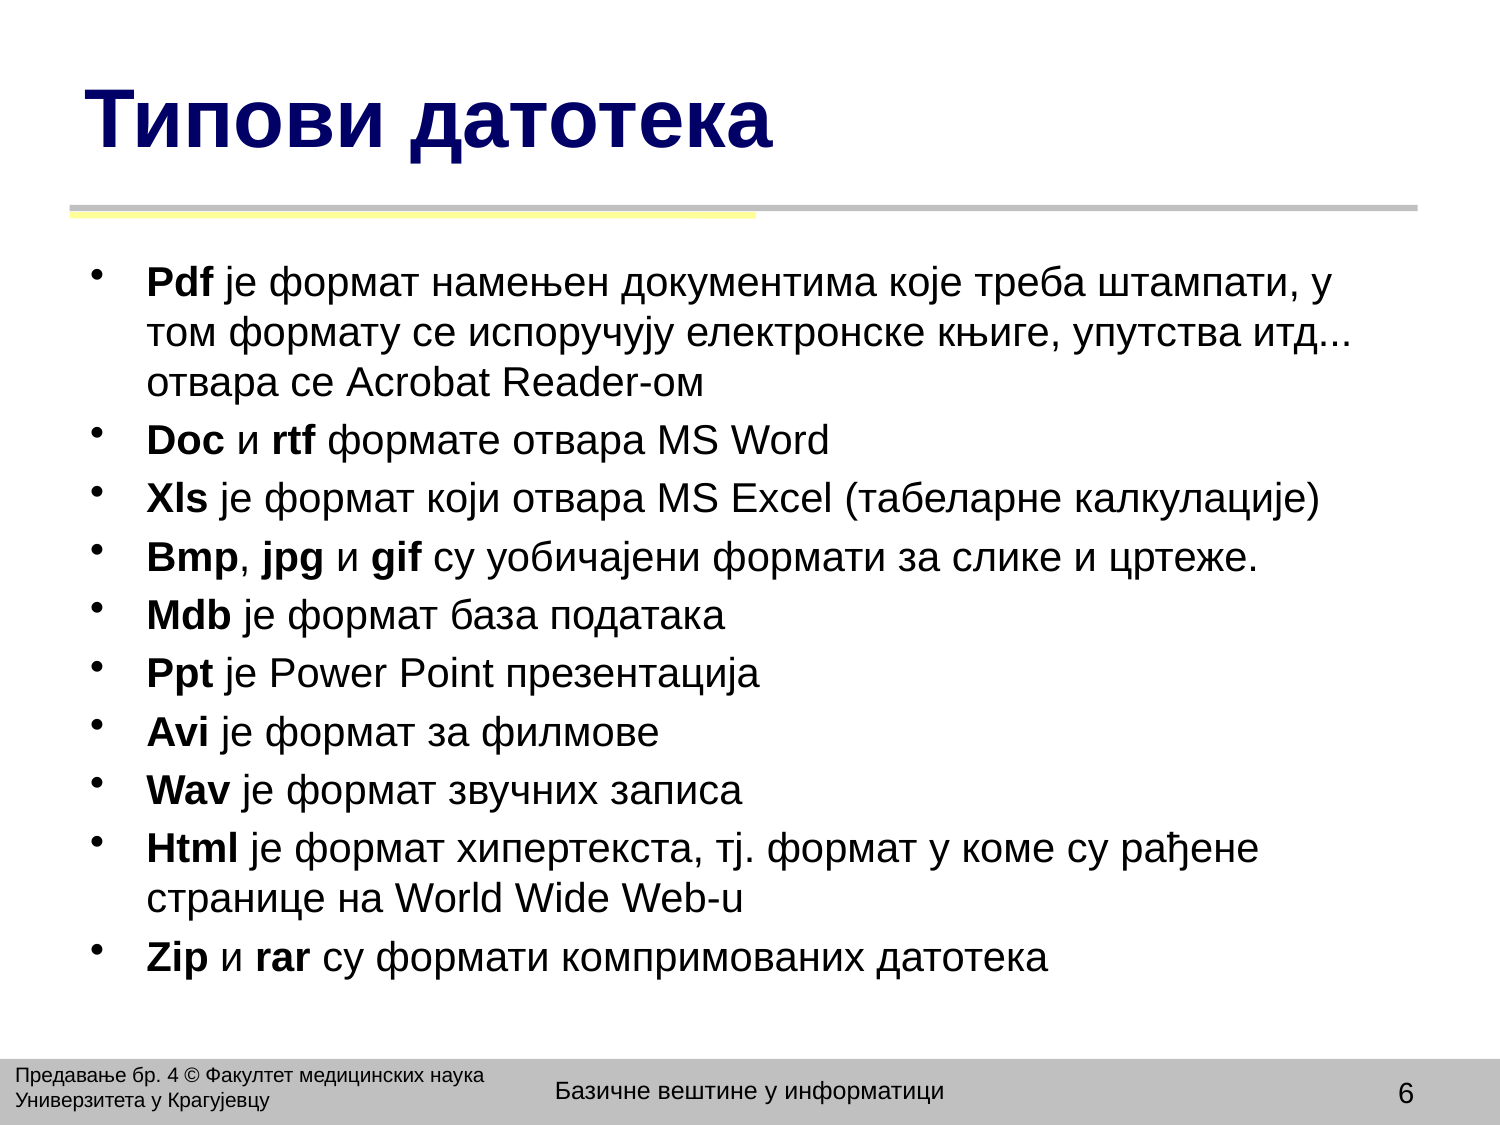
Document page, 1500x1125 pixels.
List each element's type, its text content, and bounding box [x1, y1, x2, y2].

slide_number 6 [1079, 1066, 1430, 1125]
title Типови датотека [69, 19, 1426, 208]
list Pdf је формат намењен документима које треба штампати, у том формату се испоручују електронске књиге, упутства итд... отвара се Acrobat Reader-ом Doc и rtf формате отвара MS Word Xls је формат који отвара MS Excel (табеларне калкулације) Bmp, jpg и gif су уобичајени формати за слике и цртеже. Mdb је формат база података Ppt је Power Point презентација Avi је формат за филмове Wav је формат звучних записа Html је формат хипертекста, тј. формат у коме су рађене странице на World Wide Web-u Zip и rar су формати компримованих датотека [74, 246, 1426, 1023]
footer Базичне вештине у информатици [512, 1066, 988, 1125]
slide_number Предавање бр. 4 © Факултет медицинских наука Универзитета у Крагујевцу [0, 1053, 617, 1108]
